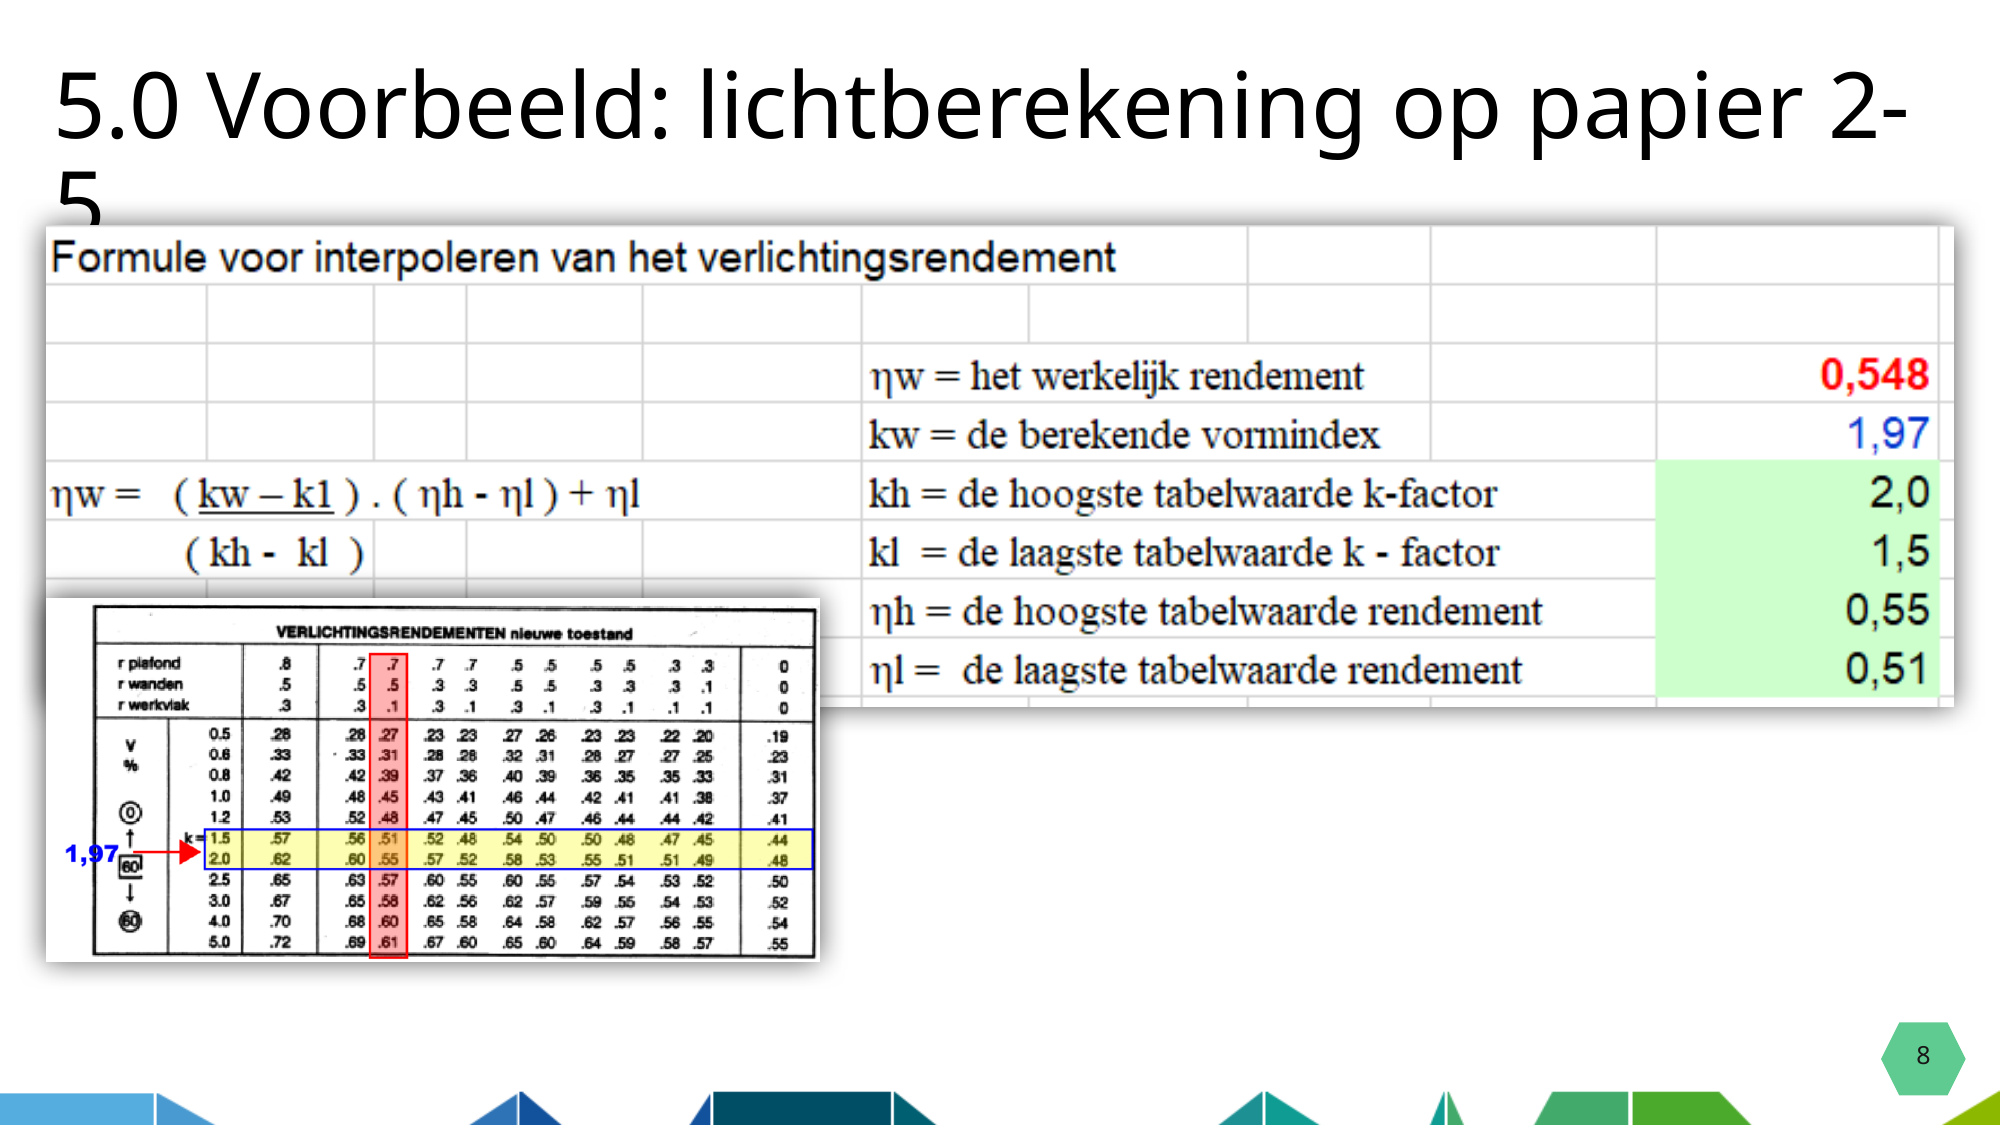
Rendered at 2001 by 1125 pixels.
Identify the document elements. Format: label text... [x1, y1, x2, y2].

slide_number 8 [1884, 1026, 1962, 1087]
picture [46, 225, 1954, 962]
picture [0, 1086, 2000, 1125]
title 5.0 Voorbeeld: lichtberekening op papier 2-5 [38, 38, 1962, 212]
